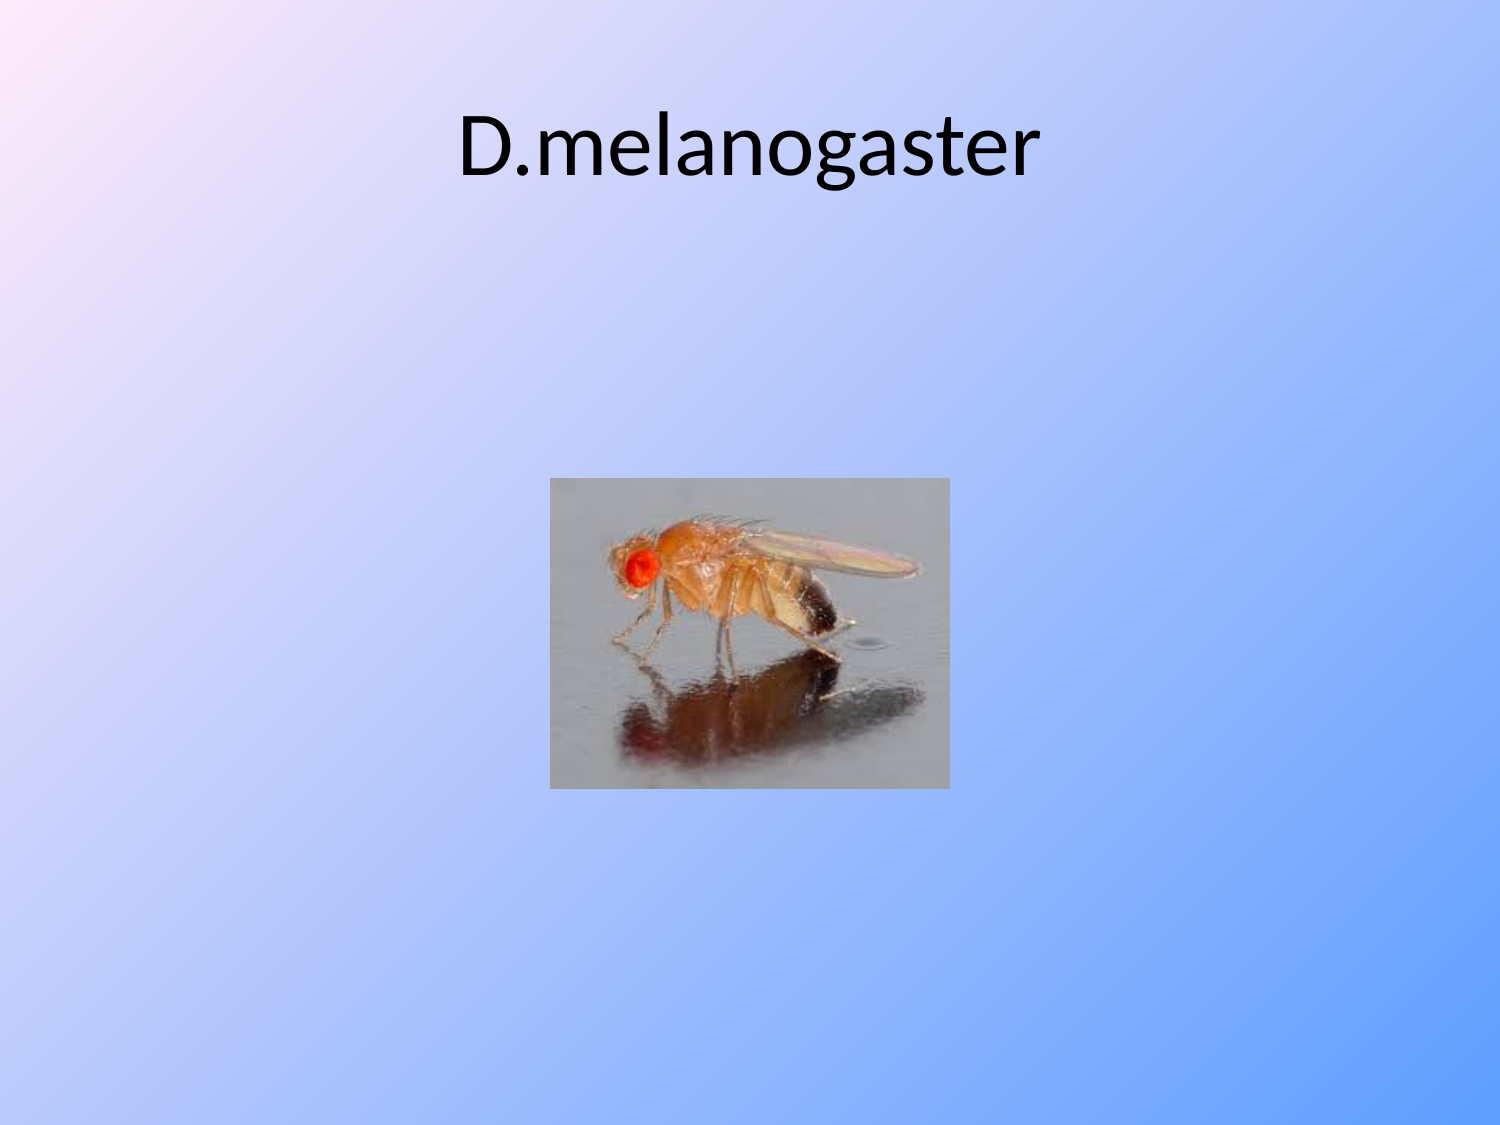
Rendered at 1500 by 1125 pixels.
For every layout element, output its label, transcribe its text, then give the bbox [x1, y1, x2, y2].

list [550, 478, 950, 789]
title D.melanogaster [75, 45, 1425, 233]
